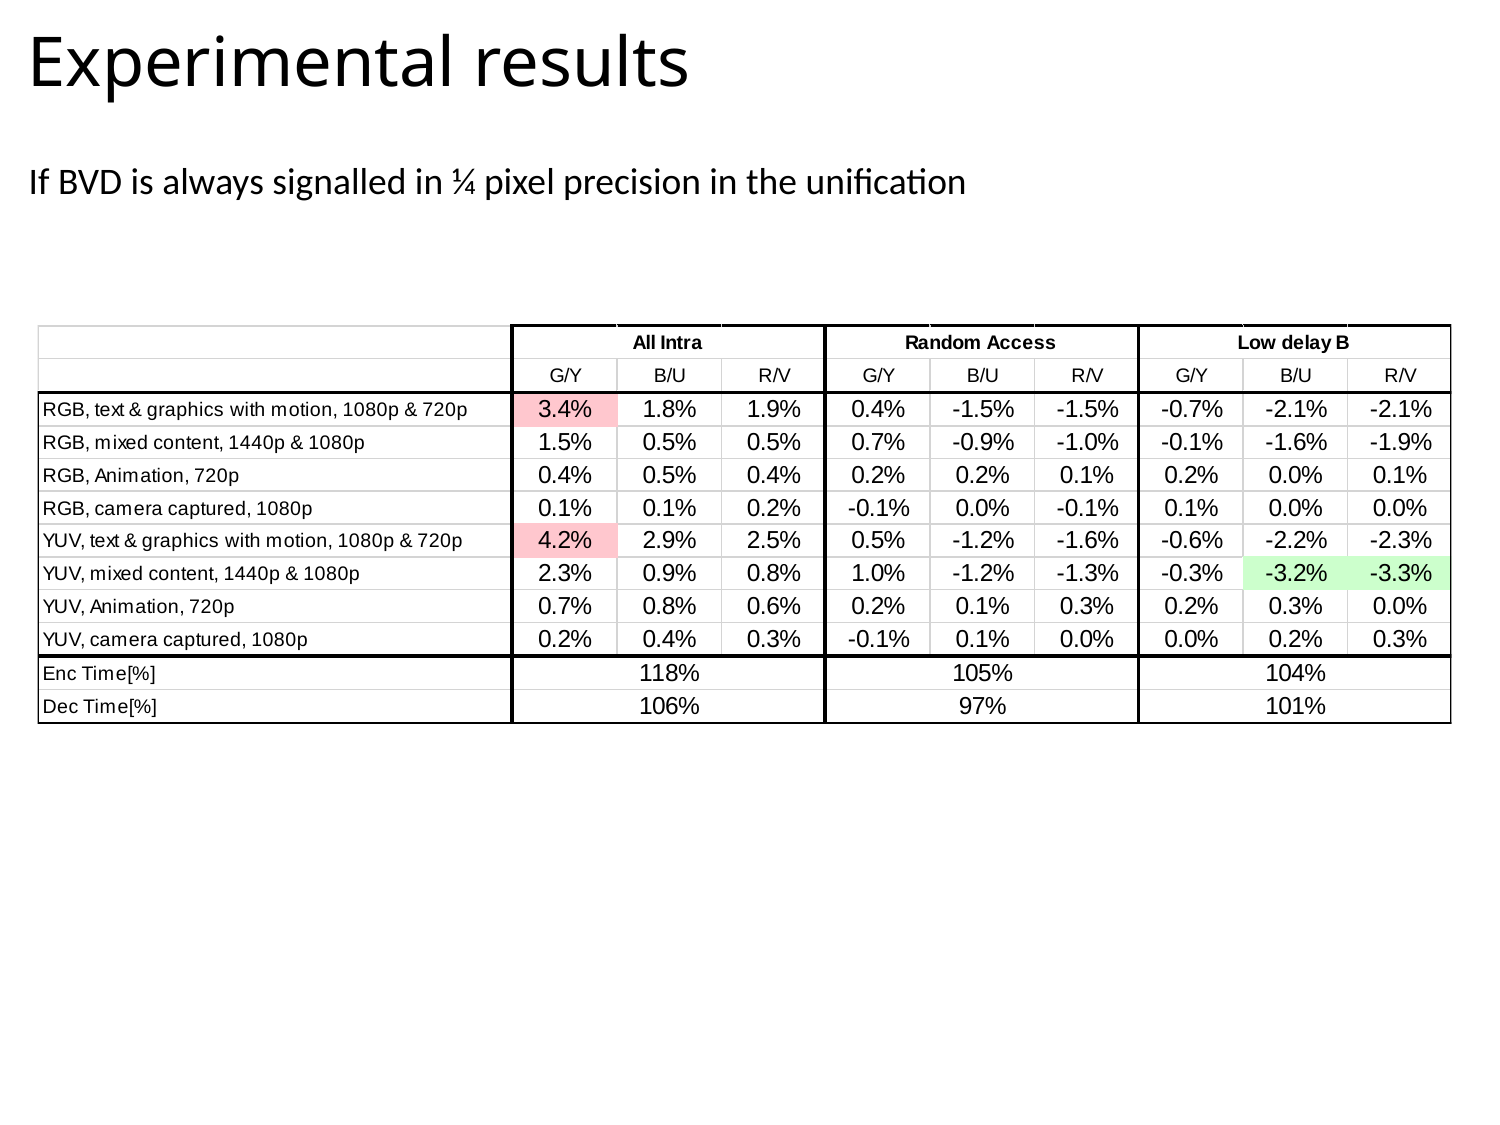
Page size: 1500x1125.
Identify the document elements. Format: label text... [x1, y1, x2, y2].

title Experimental results [12, 12, 1307, 116]
picture [37, 324, 1453, 725]
text_box If BVD is always signalled in ¼ pixel precision in the unification [13, 149, 1314, 255]
